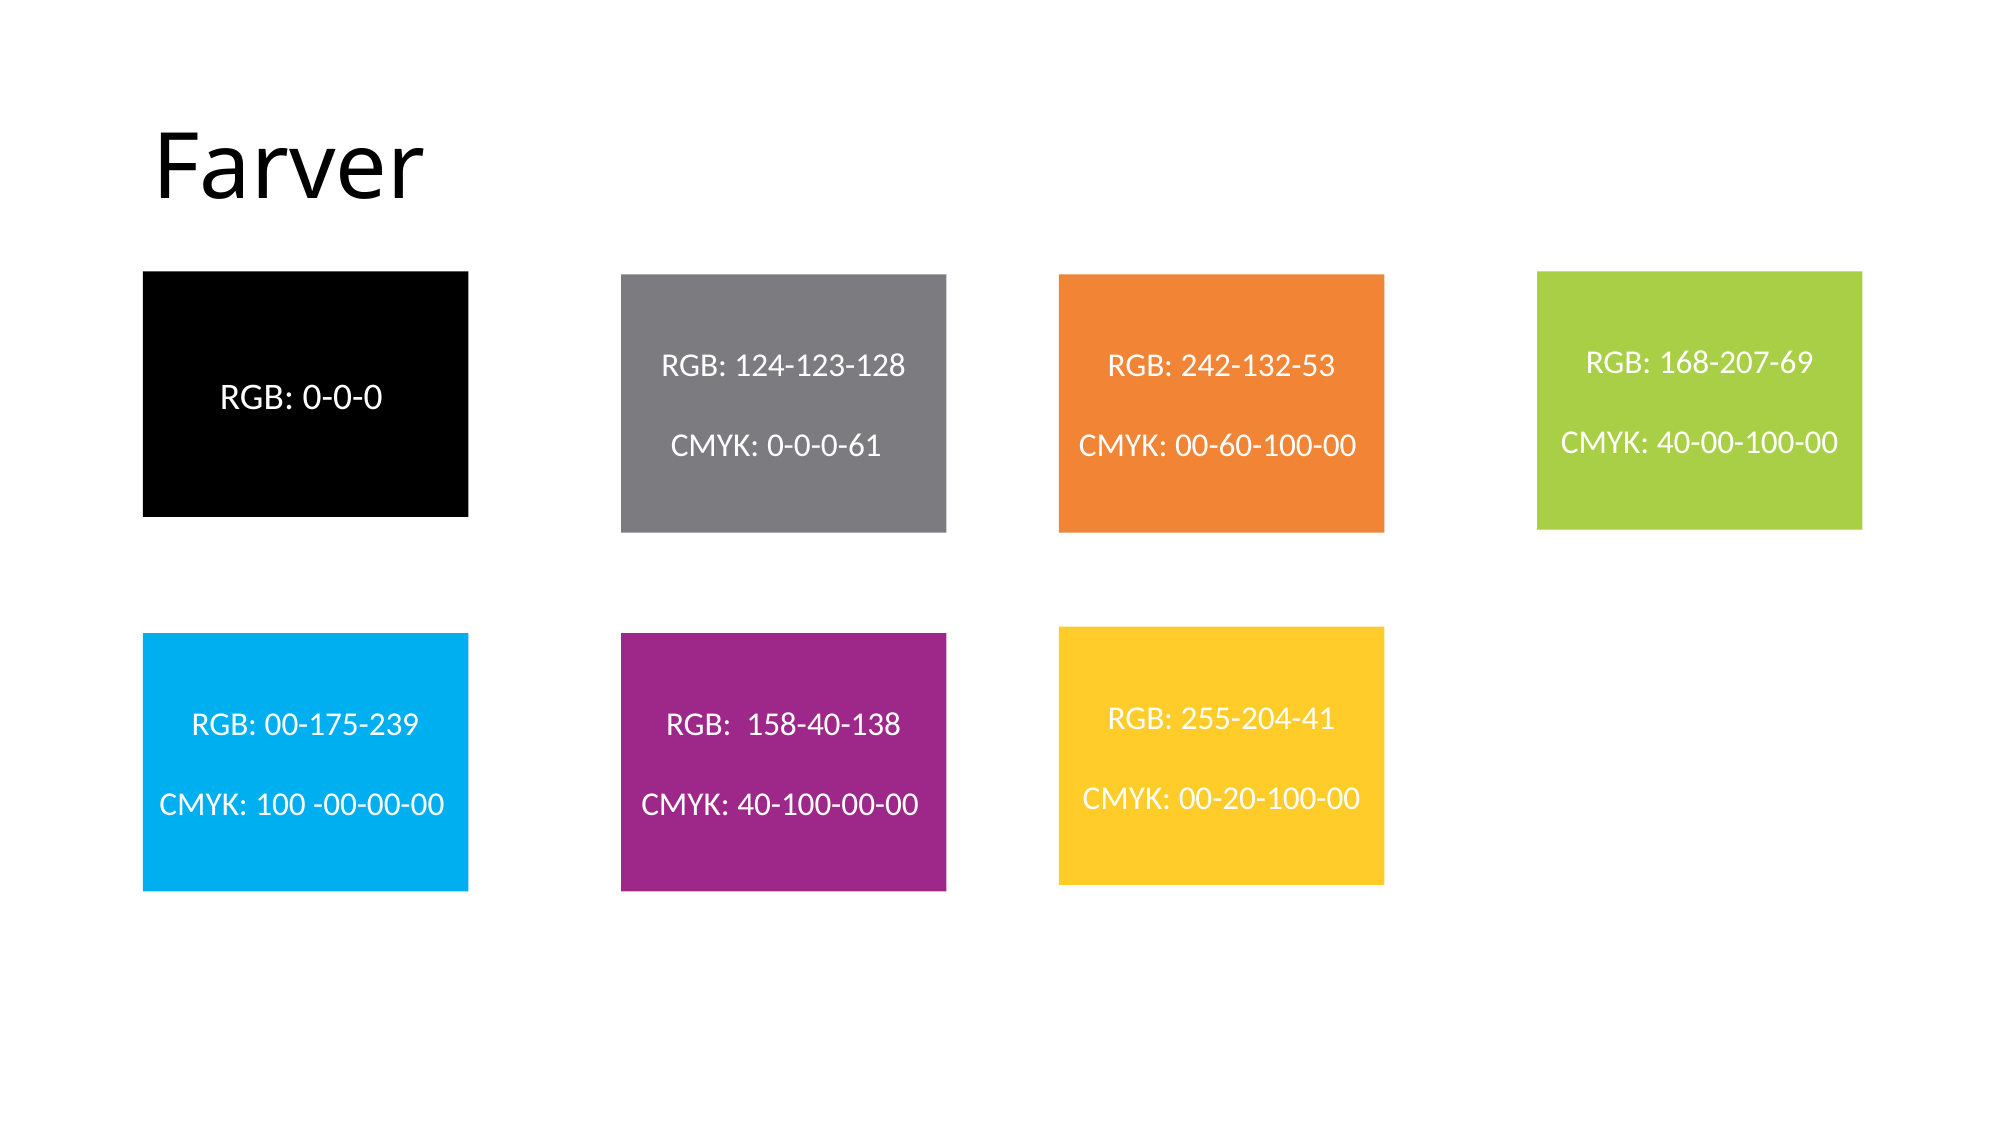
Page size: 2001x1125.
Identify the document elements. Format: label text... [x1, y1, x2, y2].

text_box RGB: 0-0-0 [142, 270, 469, 518]
text_box RGB: 124-123-128 CMYK: 0-0-0-61 [620, 273, 947, 534]
text_box RGB: 168-207-69 CMYK: 40-00-100-00 [1536, 270, 1863, 531]
text_box RGB: 00-175-239 CMYK: 100 -00-00-00 [142, 632, 469, 892]
text_box RGB: 158-40-138 CMYK: 40-100-00-00 [620, 632, 947, 892]
text_box RGB: 255-204-41 CMYK: 00-20-100-00 [1058, 626, 1385, 886]
text_box RGB: 242-132-53 CMYK: 00-60-100-00 [1058, 273, 1385, 534]
title Farver [137, 59, 1863, 278]
